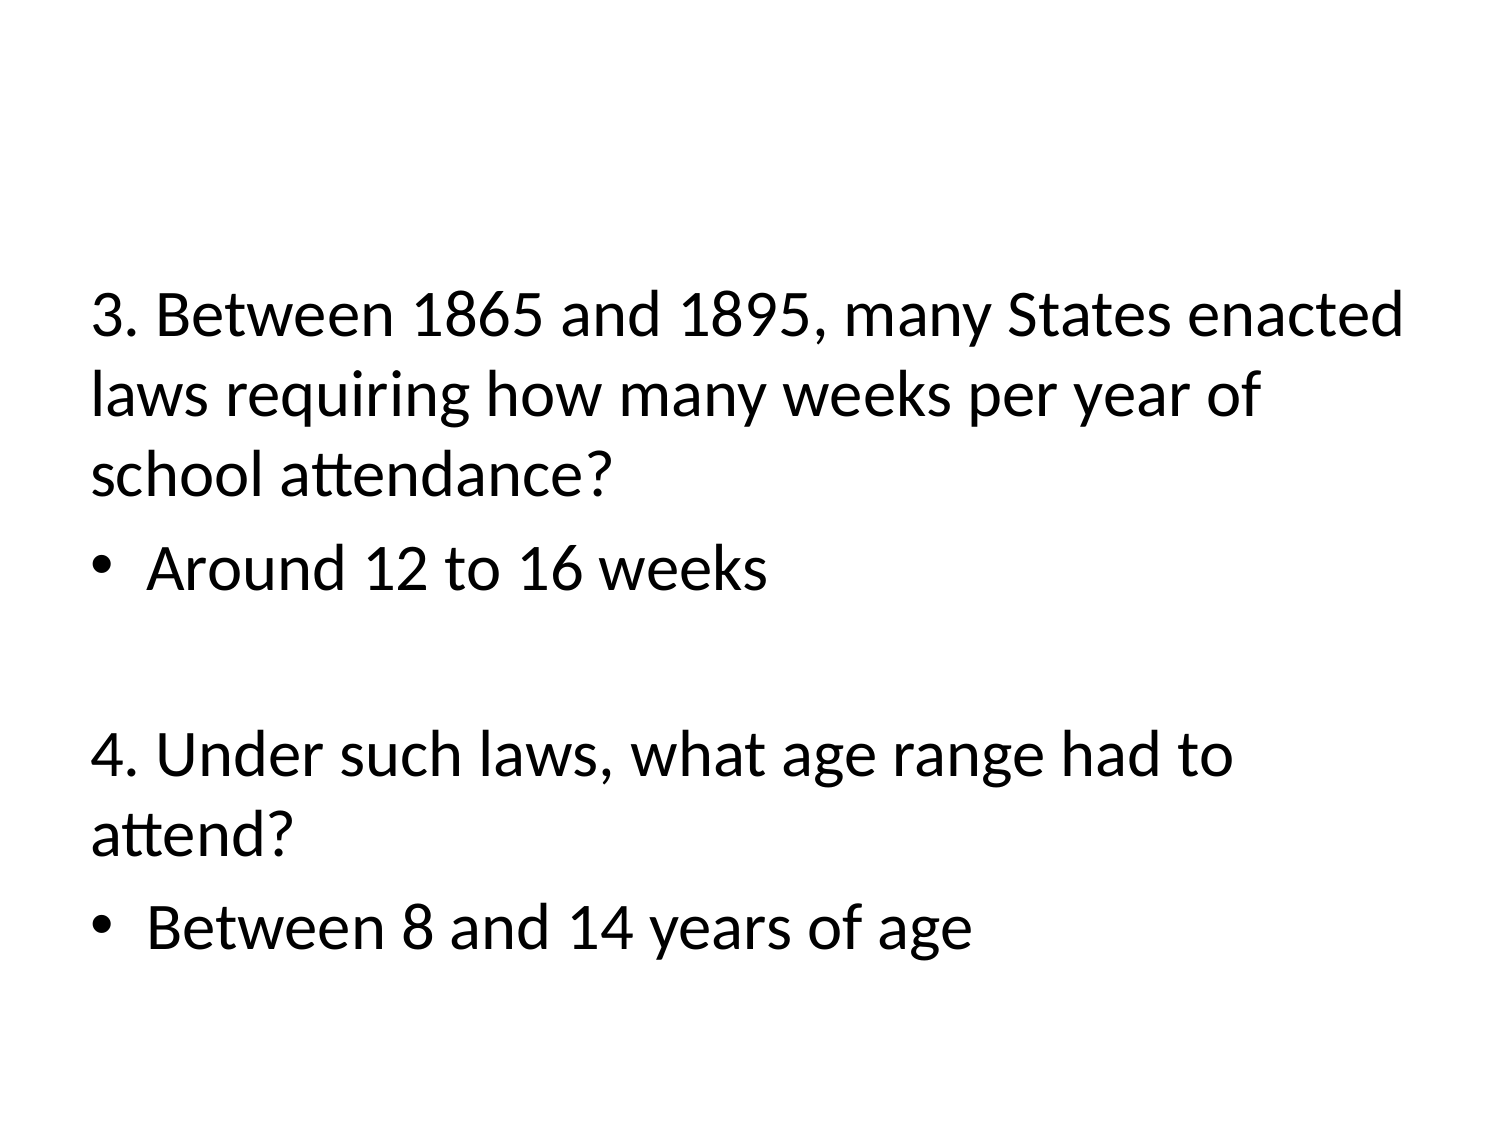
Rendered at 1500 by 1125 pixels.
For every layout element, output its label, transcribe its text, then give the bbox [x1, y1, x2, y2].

list 3. Between 1865 and 1895, many States enacted laws requiring how many weeks per year of school attendance? Around 12 to 16 weeks 4. Under such laws, what age range had to attend? Between 8 and 14 years of age [75, 262, 1425, 1005]
